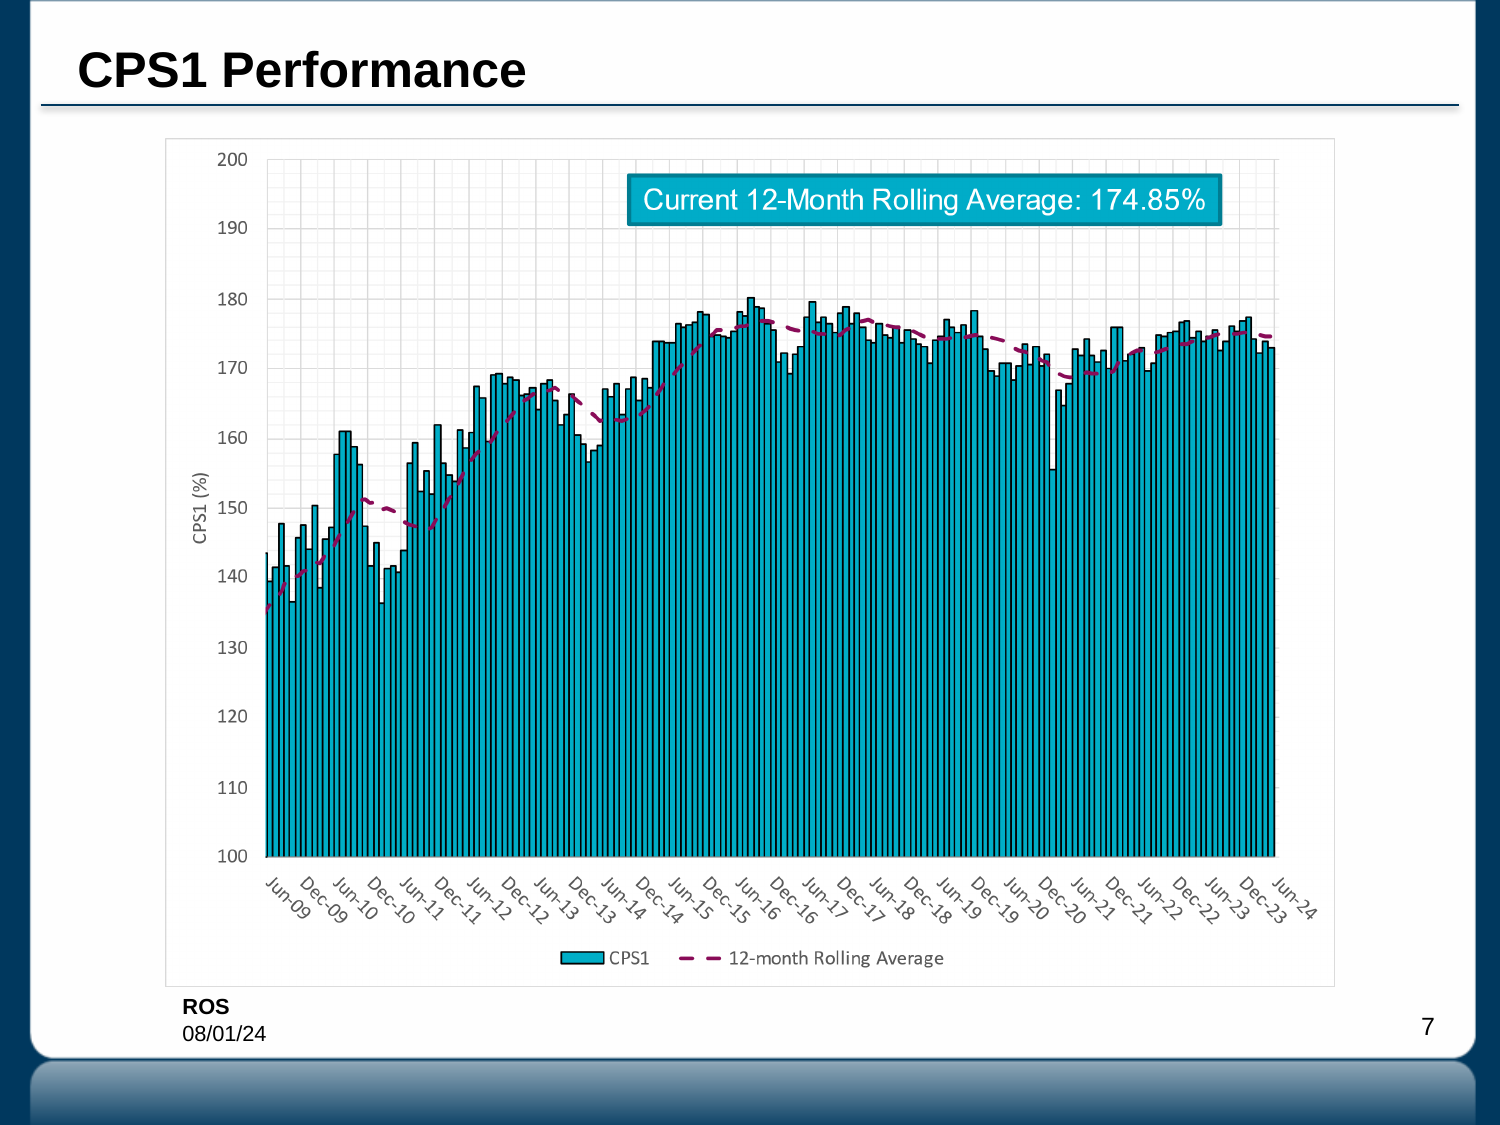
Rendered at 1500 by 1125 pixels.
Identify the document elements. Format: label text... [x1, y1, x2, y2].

title CPS1 Performance [62, 29, 1450, 106]
picture [0, 0, 1500, 1125]
